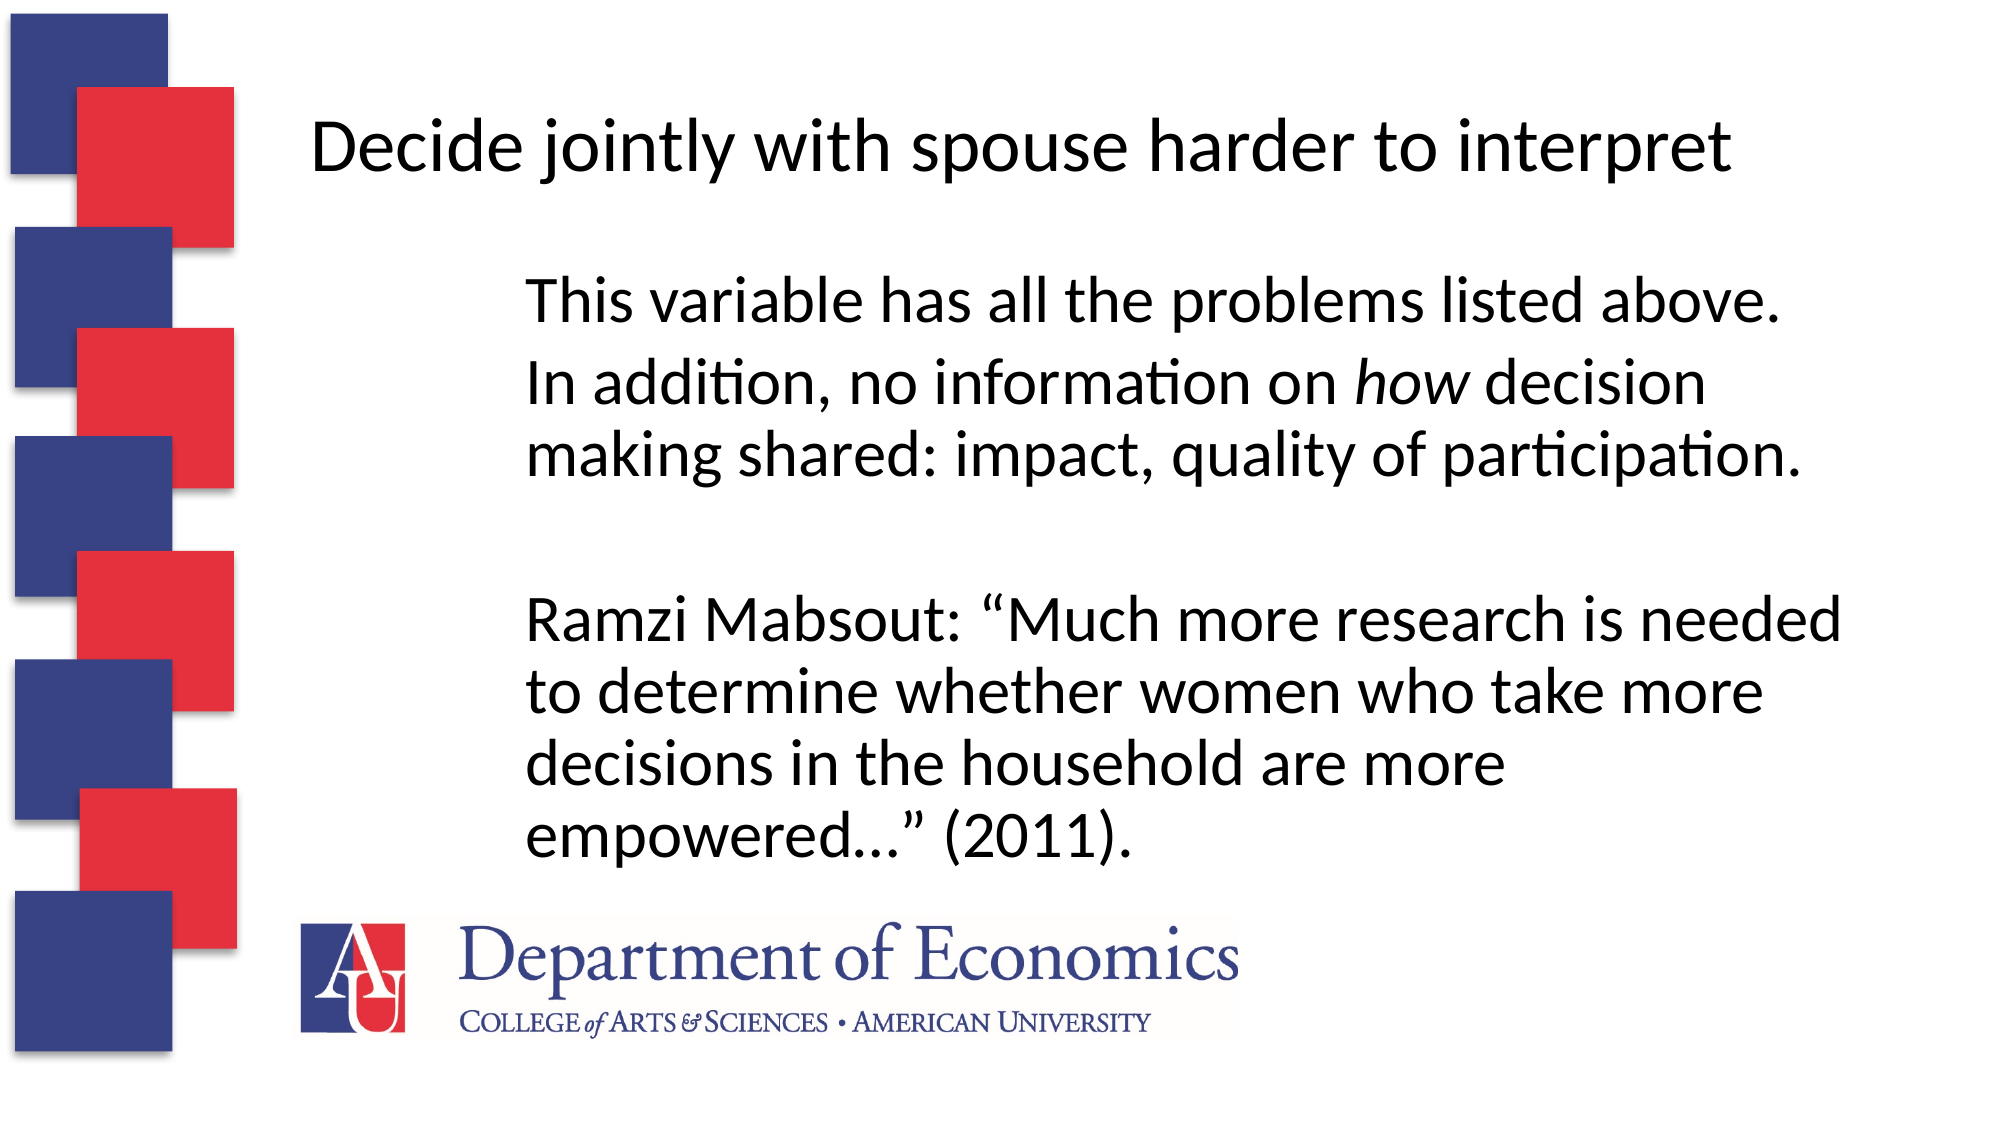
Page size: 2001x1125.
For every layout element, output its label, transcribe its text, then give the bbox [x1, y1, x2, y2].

text_box This variable has all the problems listed above. In addition, no information on how decision making shared: impact, quality of participation. Ramzi Mabsout: “Much more research is needed to determine whether women who take more decisions in the household are more empowered…” (2011). [443, 256, 1921, 916]
text_box [76, 327, 235, 489]
text_box [14, 890, 173, 1052]
text_box [14, 658, 173, 821]
text_box [14, 435, 173, 598]
picture [292, 915, 1238, 1040]
text_box [10, 13, 169, 175]
text_box Decide jointly with spouse harder to interpret [295, 39, 1921, 197]
text_box [76, 86, 235, 249]
text_box [79, 787, 238, 950]
text_box [76, 550, 235, 712]
text_box [14, 226, 173, 388]
